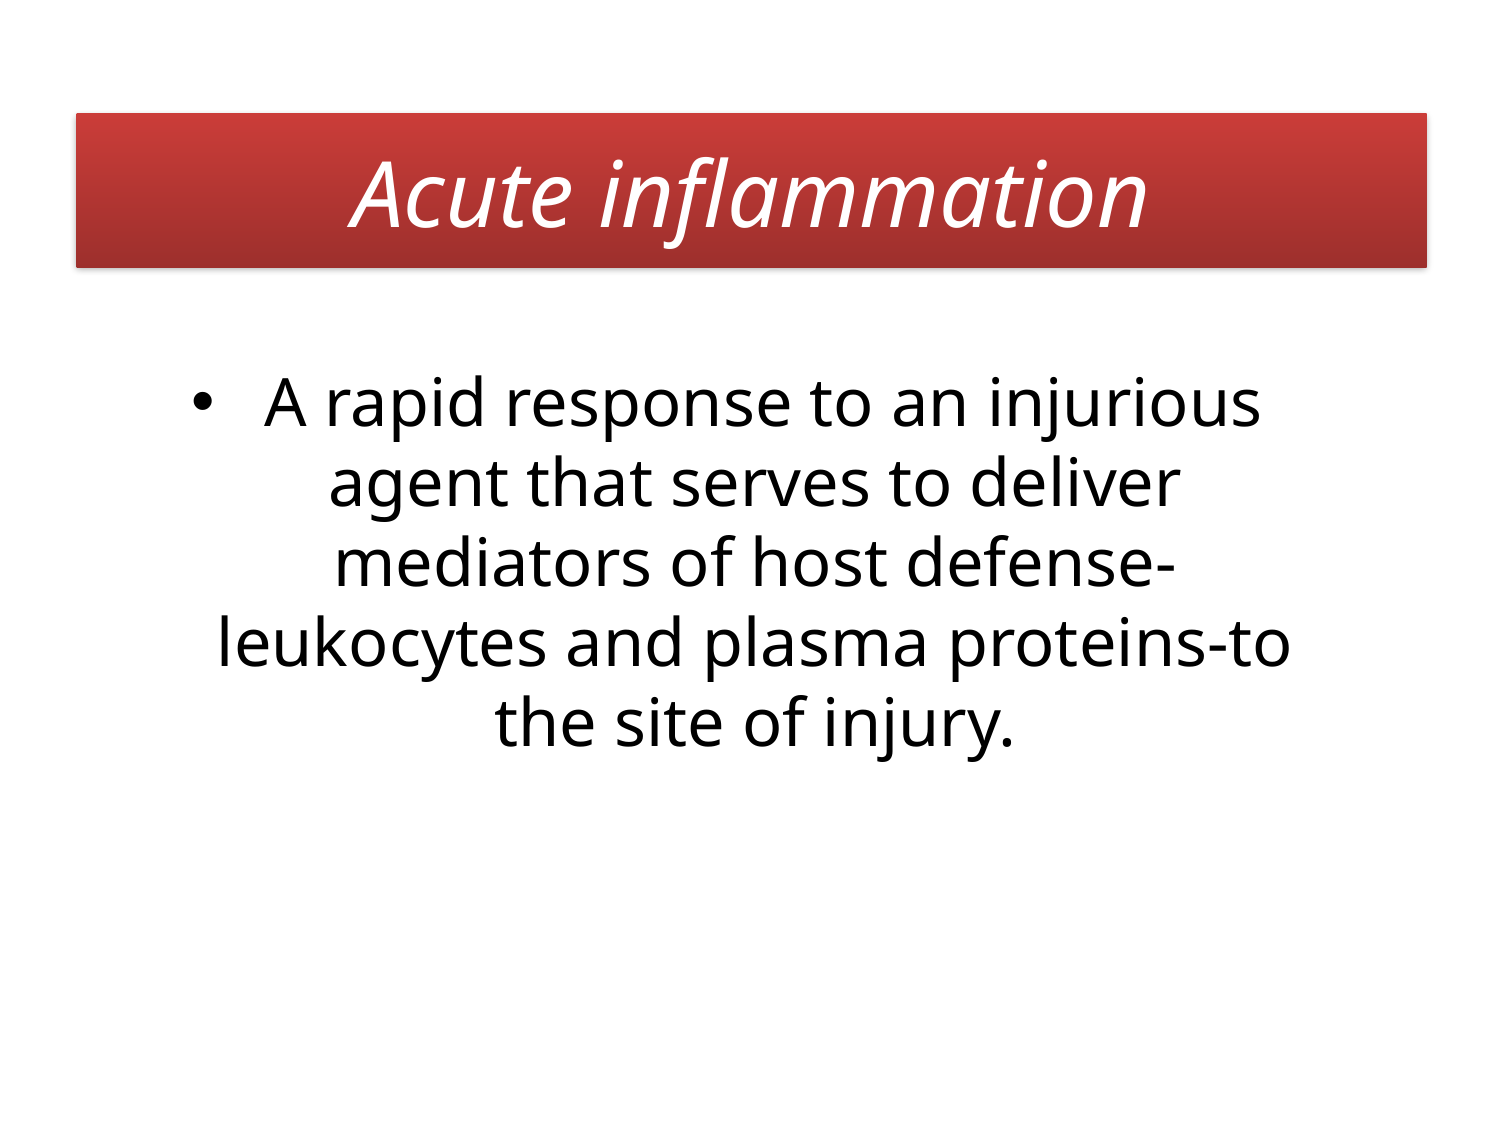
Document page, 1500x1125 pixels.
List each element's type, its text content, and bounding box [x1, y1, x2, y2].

list A rapid response to an injurious agent that serves to deliver mediators of host defense-leukocytes and plasma proteins-to the site of injury. [112, 352, 1343, 1125]
title Acute inflammation [76, 113, 1427, 268]
